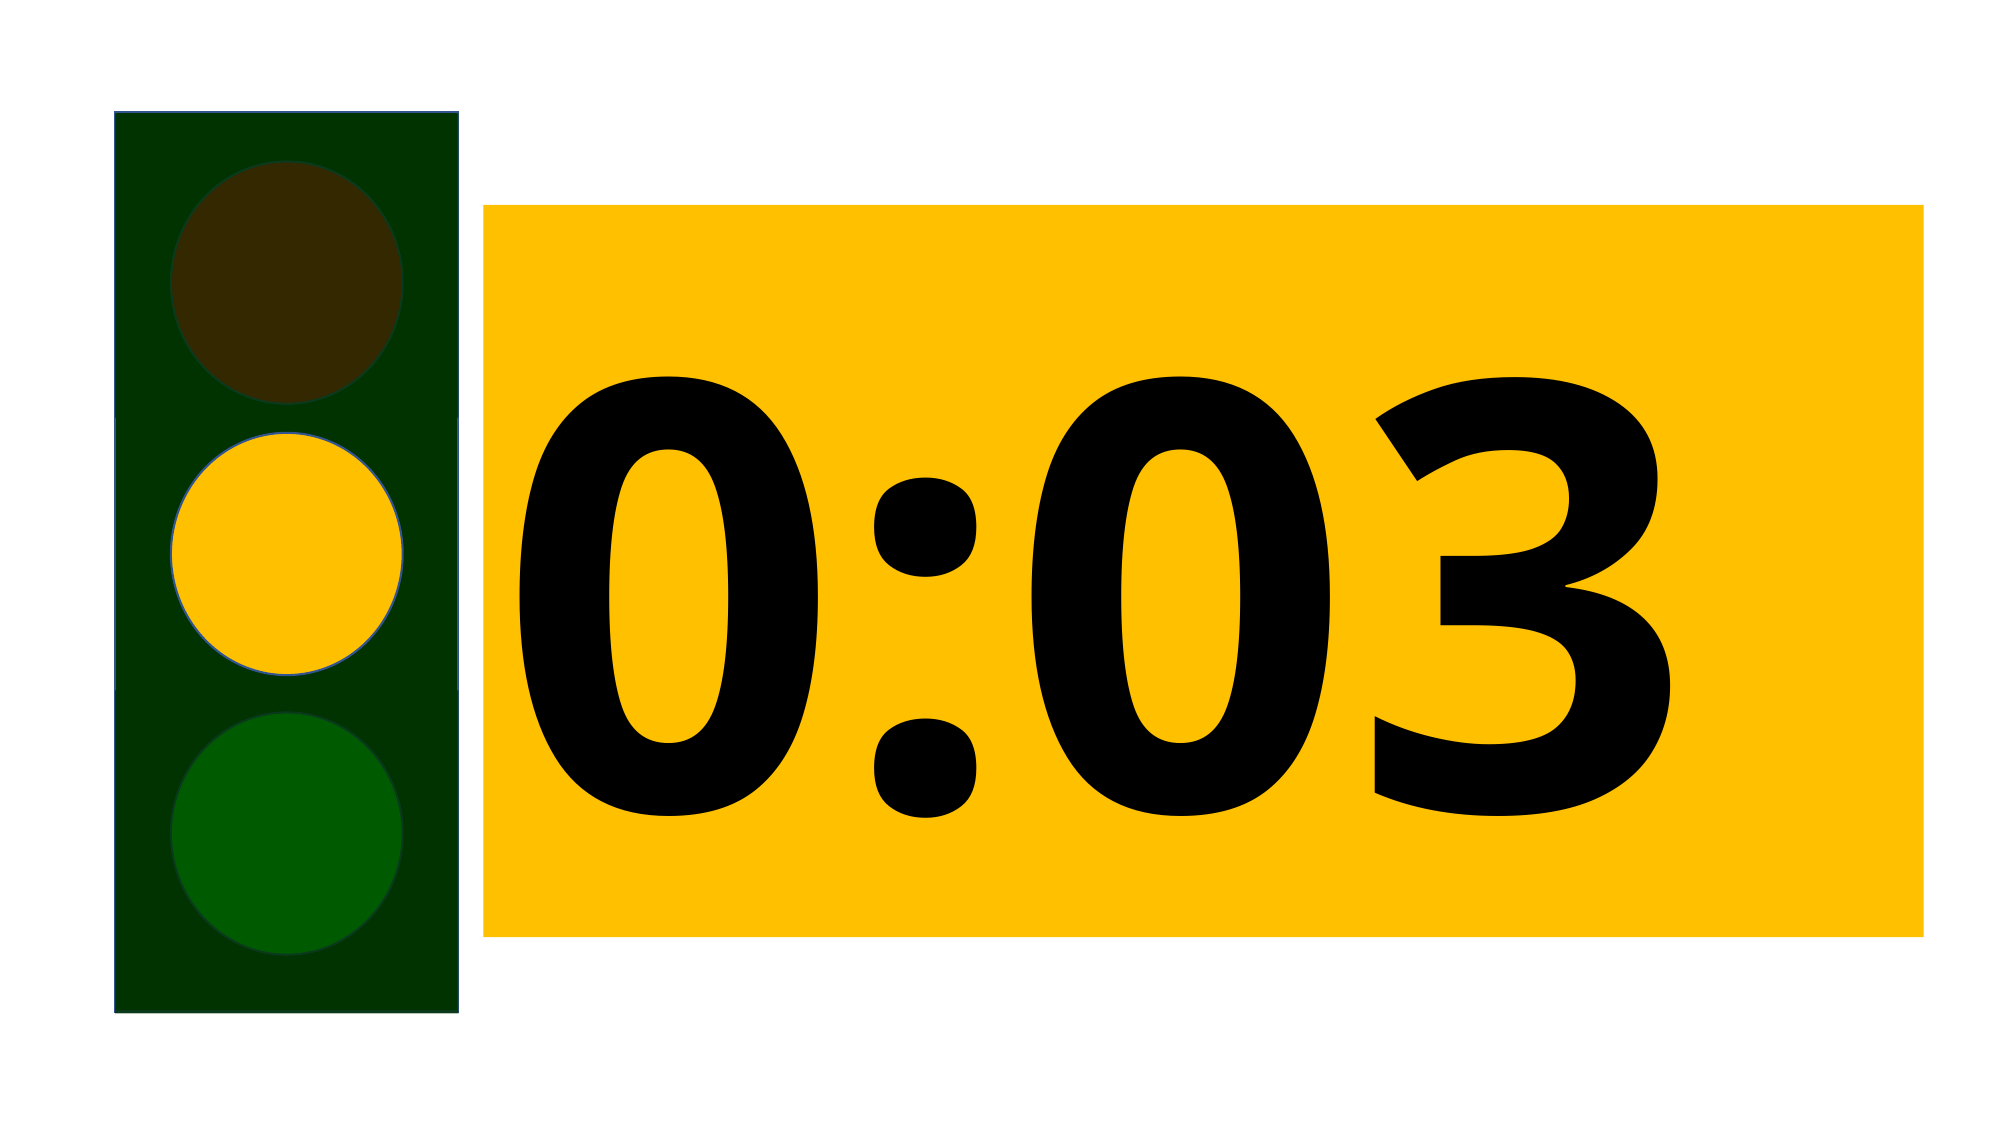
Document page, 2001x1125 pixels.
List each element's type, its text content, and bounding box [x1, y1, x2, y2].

text_box [169, 431, 404, 677]
text_box 0:03 [483, 204, 1924, 938]
text_box [114, 419, 459, 689]
text_box [114, 112, 459, 419]
text_box [114, 689, 459, 1014]
